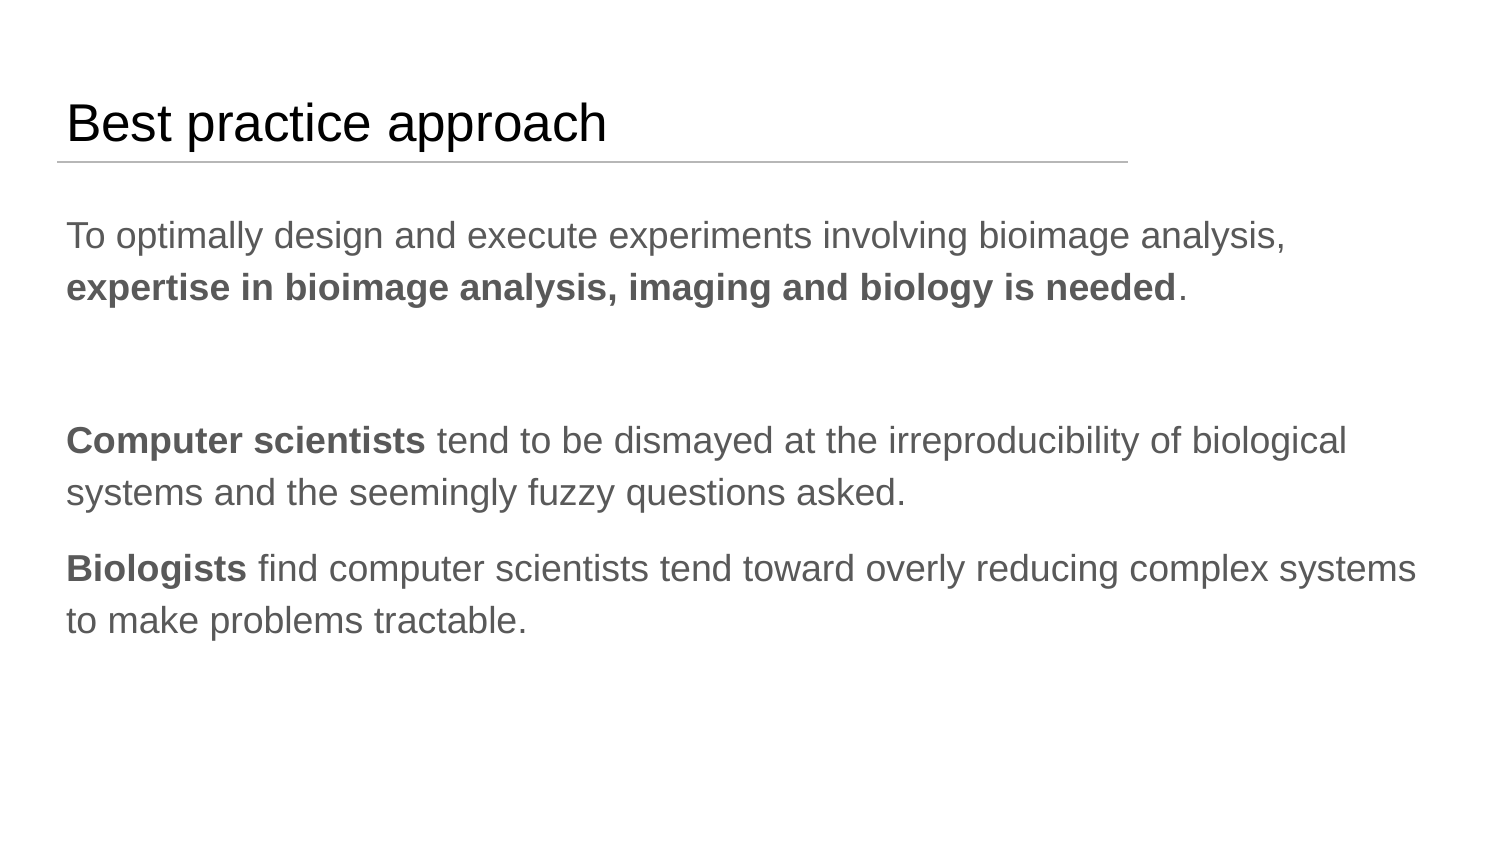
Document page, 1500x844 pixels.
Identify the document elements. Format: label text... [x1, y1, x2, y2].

list To optimally design and execute experiments involving bioimage analysis, expertise in bioimage analysis, imaging and biology is needed. Computer scientists tend to be dismayed at the irreproducibility of biological systems and the seemingly fuzzy questions asked. Biologists find computer scientists tend toward overly reducing complex systems to make problems tractable. [51, 189, 1449, 750]
title Best practice approach [51, 72, 1449, 167]
